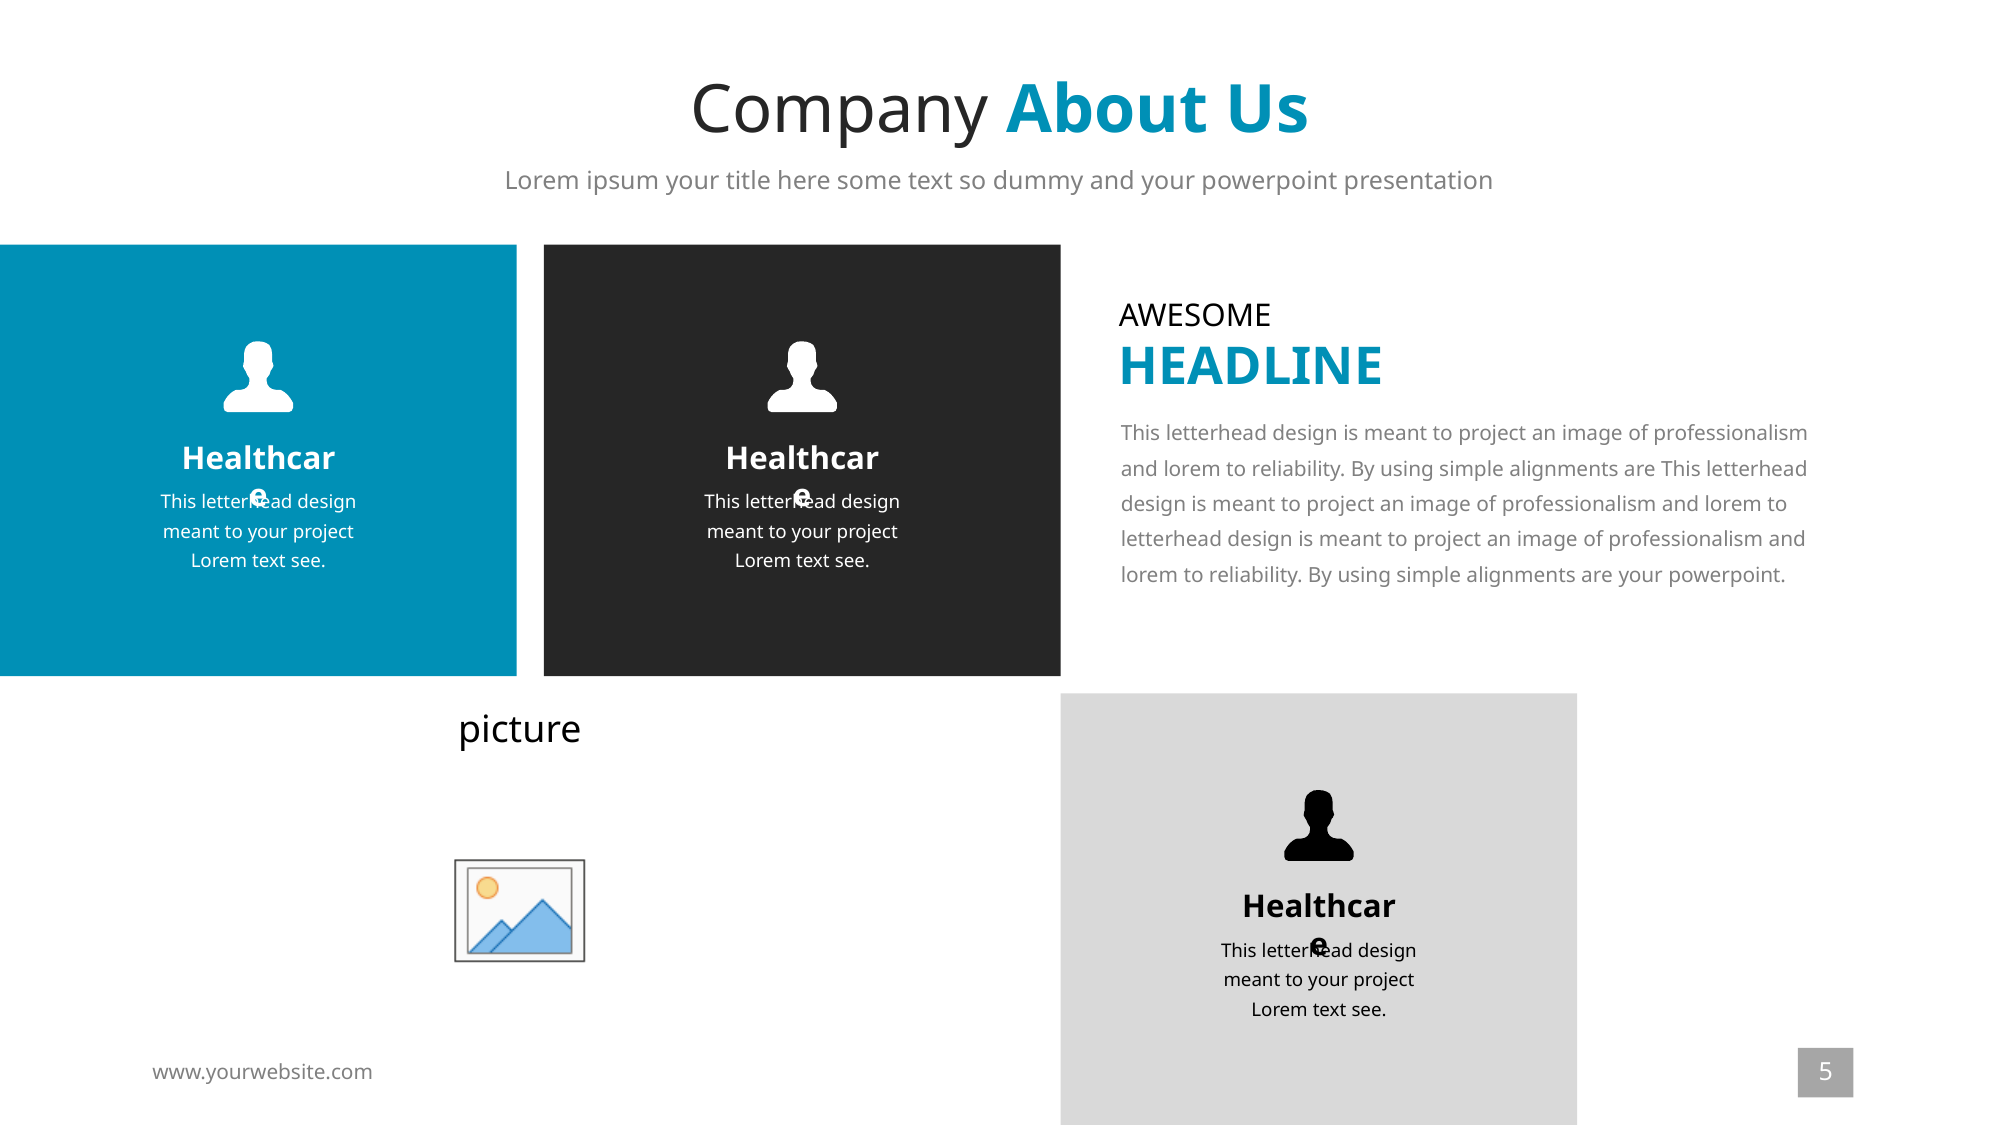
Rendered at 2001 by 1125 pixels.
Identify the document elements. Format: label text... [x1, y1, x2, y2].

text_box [1199, 789, 1439, 1029]
text_box [1060, 692, 1578, 1125]
text_box [543, 244, 1062, 677]
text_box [138, 341, 378, 580]
list Lorem ipsum your title here some text so dummy and your powerpoint presentation [137, 160, 1863, 207]
title Company About Us [137, 55, 1863, 160]
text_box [682, 341, 922, 580]
text_box This letterhead design is meant to project an image of professionalism and lorem to reliability. By using simple alignments are This letterhead design is meant to project an image of professionalism and lorem to letterhead design is meant to project an image of professionalism and lorem to reliability. By using simple alignments are your powerpoint. [1120, 403, 1840, 593]
slide_number 5 [1788, 1042, 1863, 1103]
text_box AWESOME HEADLINE [1104, 287, 1443, 402]
picture [0, 697, 1040, 1125]
text_box [0, 244, 518, 677]
